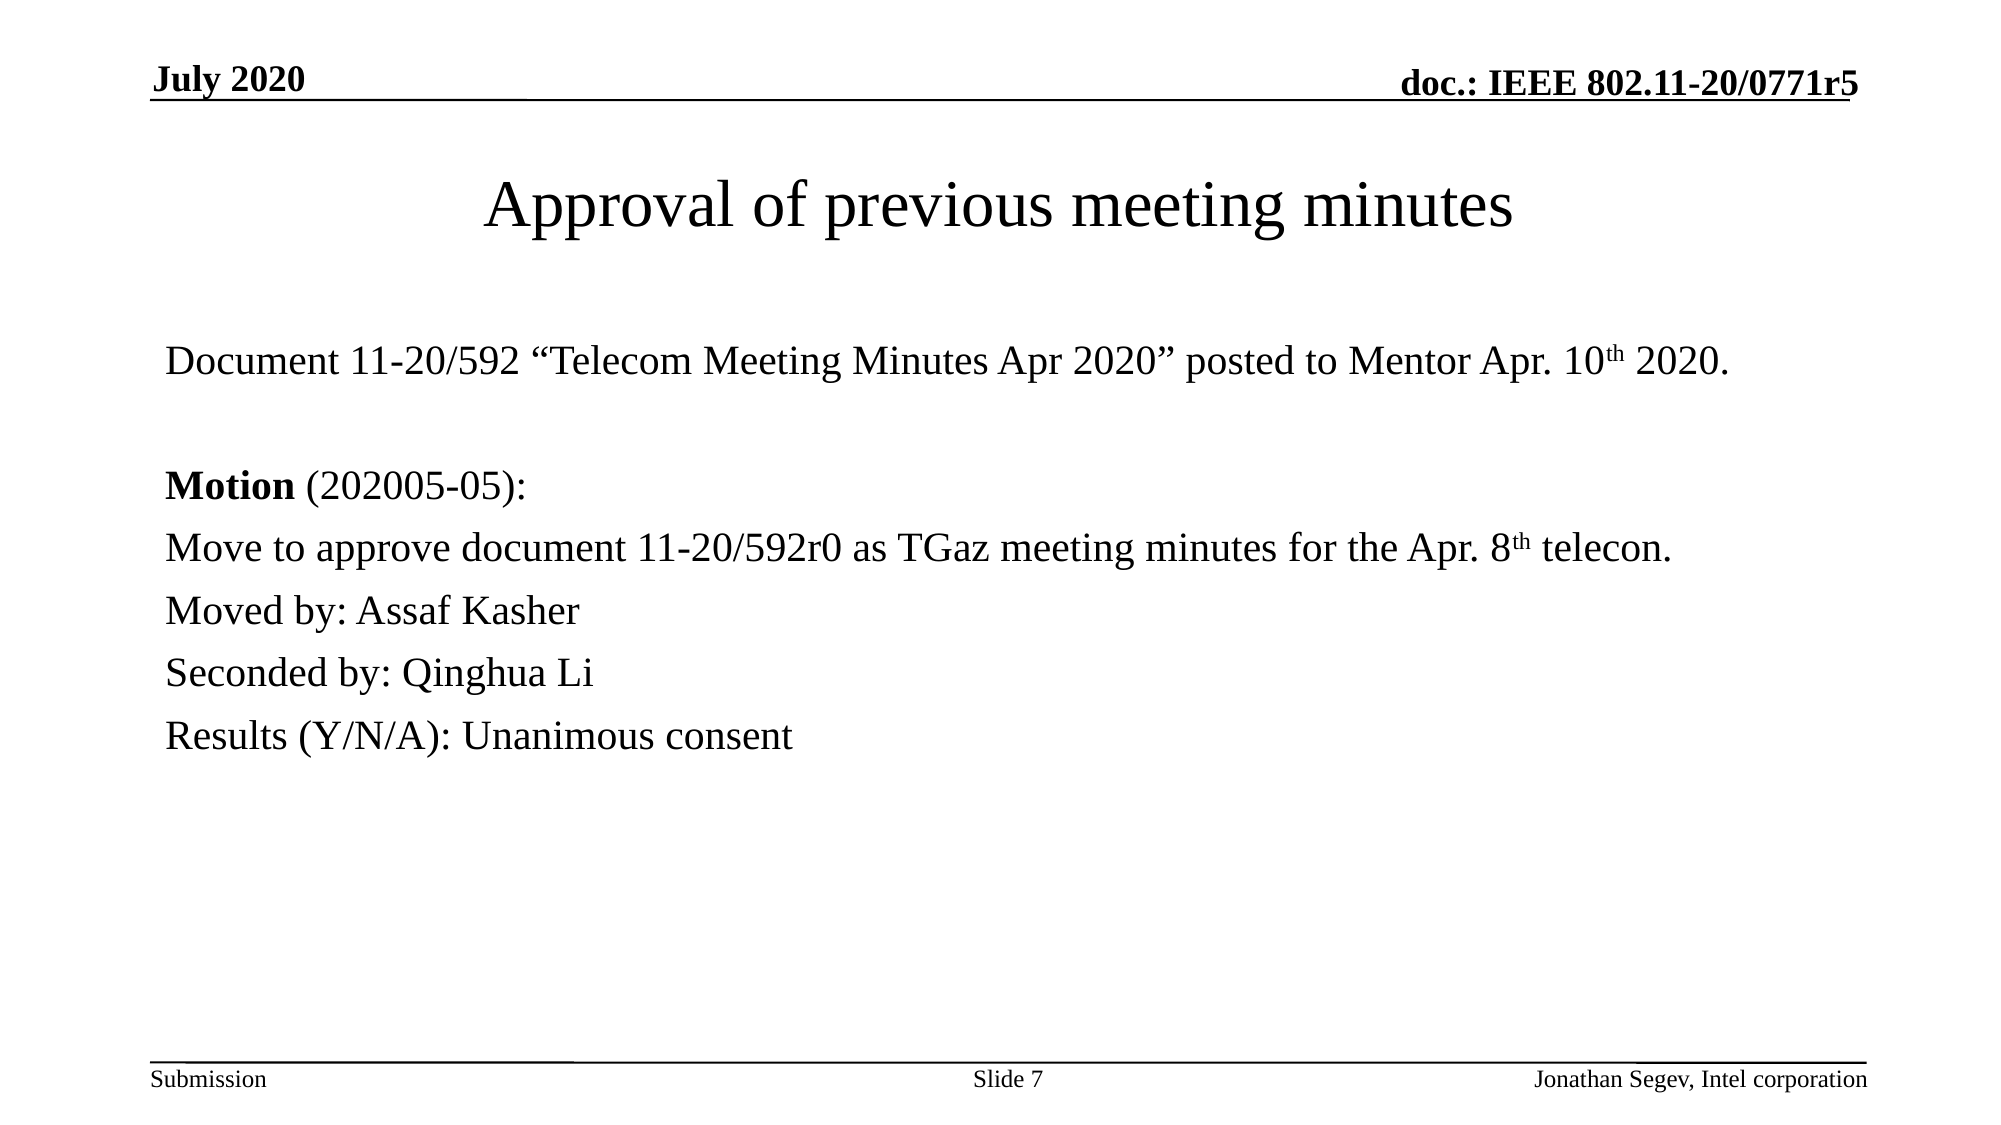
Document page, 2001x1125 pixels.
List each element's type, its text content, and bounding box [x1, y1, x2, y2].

title Approval of previous meeting minutes [149, 112, 1850, 288]
slide_number Slide 7 [950, 1061, 1067, 1123]
list Document 11-20/592 “Telecom Meeting Minutes Apr 2020” posted to Mentor Apr. 10th 2020. Motion (202005-05): Move to approve document 11-20/592r0 as TGaz meeting minutes for the Apr. 8th telecon. Moved by: Assaf Kasher Seconded by: Qinghua Li Results (Y/N/A): Unanimous consent [149, 324, 1850, 1000]
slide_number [152, 54, 563, 100]
footer Jonathan Segev, Intel corporation [1171, 1061, 1869, 1093]
